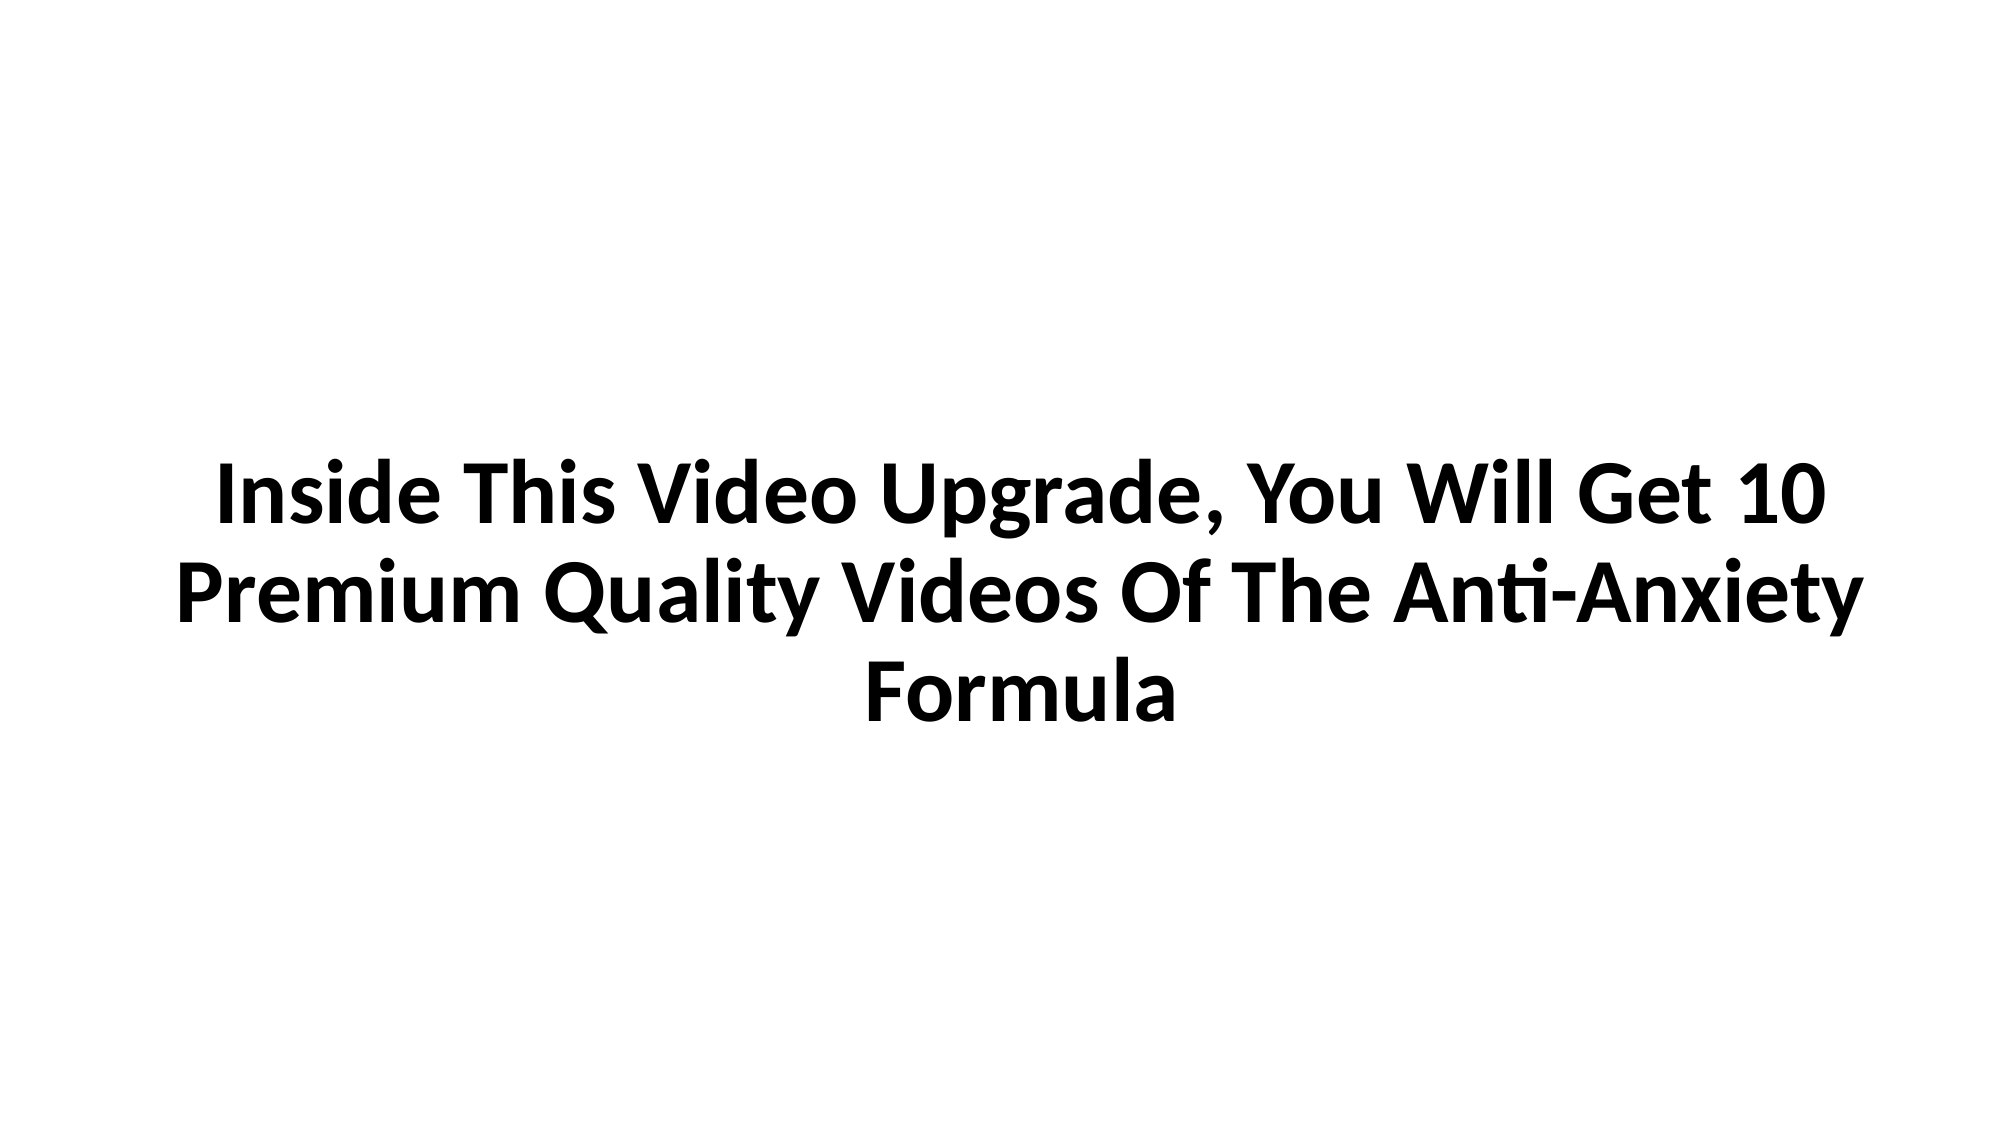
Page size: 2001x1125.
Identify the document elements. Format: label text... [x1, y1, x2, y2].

title Inside This Video Upgrade, You Will Get 10 Premium Quality Videos Of The Anti-Anxiety Formula [159, 484, 1885, 702]
